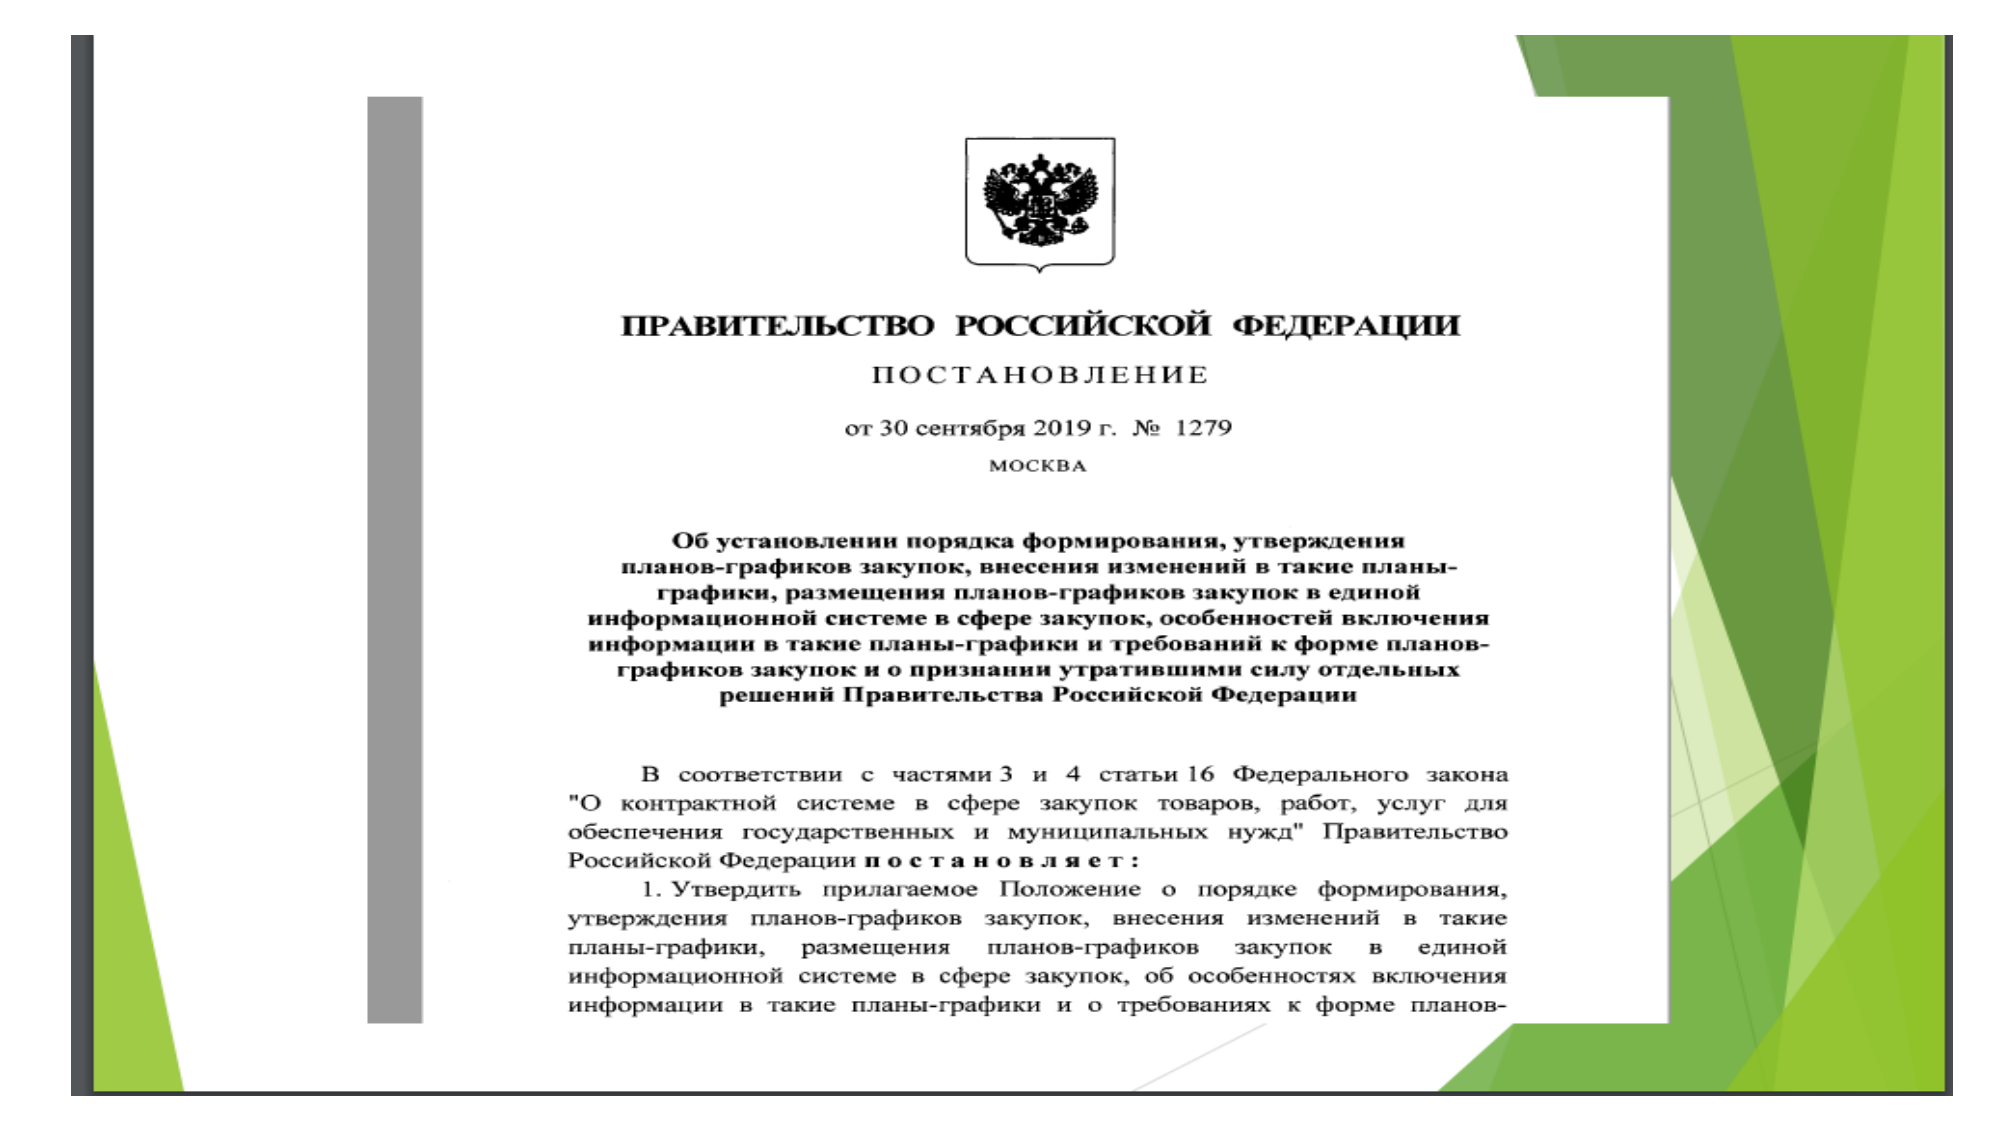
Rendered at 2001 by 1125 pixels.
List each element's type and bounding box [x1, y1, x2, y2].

picture [71, 35, 1953, 1096]
